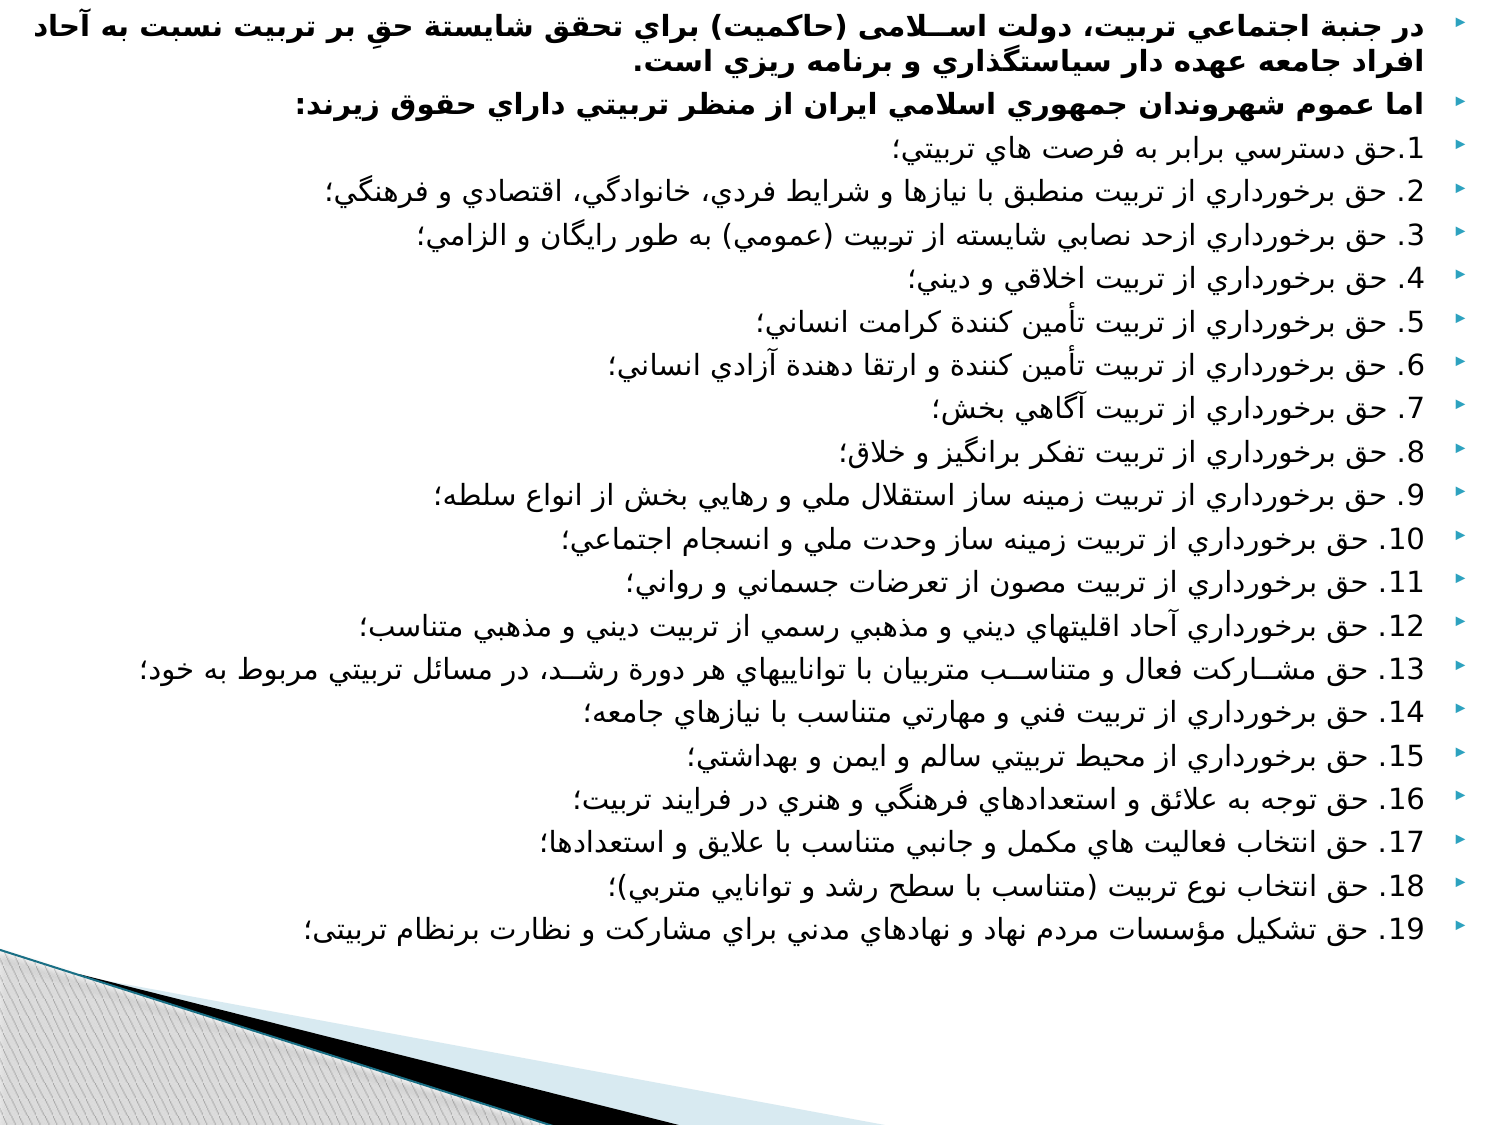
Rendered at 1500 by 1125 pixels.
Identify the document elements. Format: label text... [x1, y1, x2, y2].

list در جنبة اجتماعي تربيت، دولت اســلامی (حاکميت) براي تحقق شايستة حقِ بر تربيت نسبت به آحاد افراد جامعه عهده دار سياستگذاري و برنامه ريزي است. اما عموم شهروندان جمهوري اسلامي ايران از منظر تربيتي داراي حقوق زيرند: 1.حق دسترسي برابر به فرصت هاي تربيتي؛ 2. حق برخورداري از تربيت منطبق با نيازها و شرايط فردي، خانوادگي، اقتصادي و فرهنگي؛ 3. حق برخورداري ازحد نصابي شايسته از تربيت (عمومي) به طور رايگان و الزامي؛ 4. حق برخورداري از تربيت اخلاقي و ديني؛ 5. حق برخورداري از تربيت تأمين کنندة کرامت انساني؛ 6. حق برخورداري از تربيت تأمين کنندة و ارتقا دهندة آزادي انساني؛ 7. حق برخورداري از تربيت آگاهي بخش؛ 8. حق برخورداري از تربيت تفکر برانگيز و خلاق؛ 9. حق برخورداري از تربيت زمينه ساز استقلال ملي و رهايي بخش از انواع سلطه؛ 10. حق برخورداري از تربيت زمينه ساز وحدت ملي و انسجام اجتماعي؛ 11. حق برخورداري از تربيت مصون از تعرضات جسماني و رواني؛ 12. حق برخورداري آحاد اقليتهاي ديني و مذهبي رسمي از تربيت ديني و مذهبي متناسب؛ 13. حق مشــارکت فعال و متناســب متربيان با تواناييهاي هر دورة رشــد، در مسائل تربيتي مربوط به خود؛ 14. حق برخورداري از تربيت فني و مهارتي متناسب با نيازهاي جامعه؛ 15. حق برخورداري از محيط تربيتي سالم و ايمن و بهداشتي؛ 16. حق توجه به علائق و استعدادهاي فرهنگي و هنري در فرايند تربيت؛ 17. حق انتخاب فعاليت هاي مکمل و جانبي متناسب با علايق و استعدادها؛ 18. حق انتخاب نوع تربيت (متناسب با سطح رشد و توانايي متربي)؛ 19. حق تشکيل مؤسسات مردم نهاد و نهادهاي مدني براي مشارکت و نظارت برنظام تربيتی؛ [0, 0, 1500, 1125]
